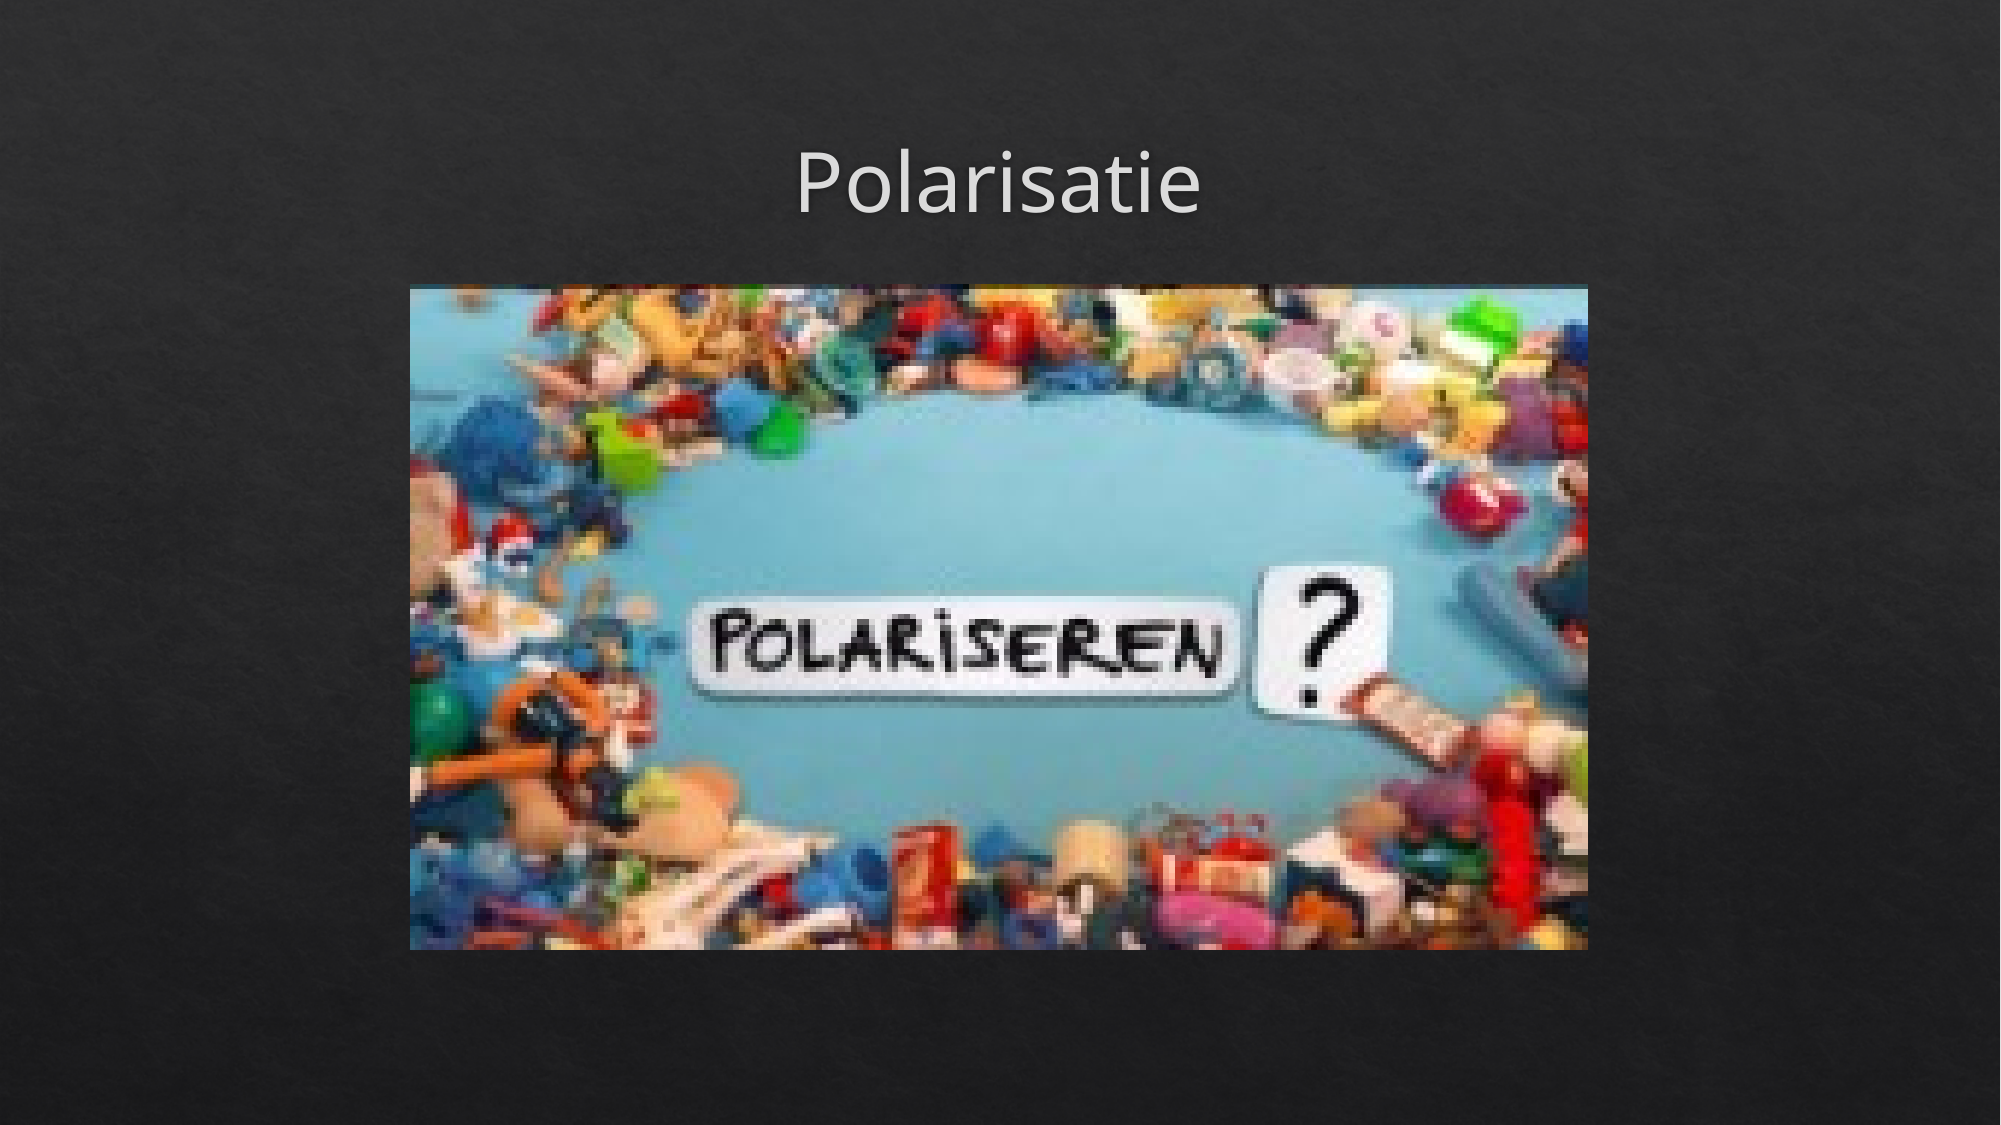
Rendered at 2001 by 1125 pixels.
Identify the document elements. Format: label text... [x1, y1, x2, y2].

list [409, 283, 1589, 951]
title Polarisatie [149, 99, 1849, 260]
